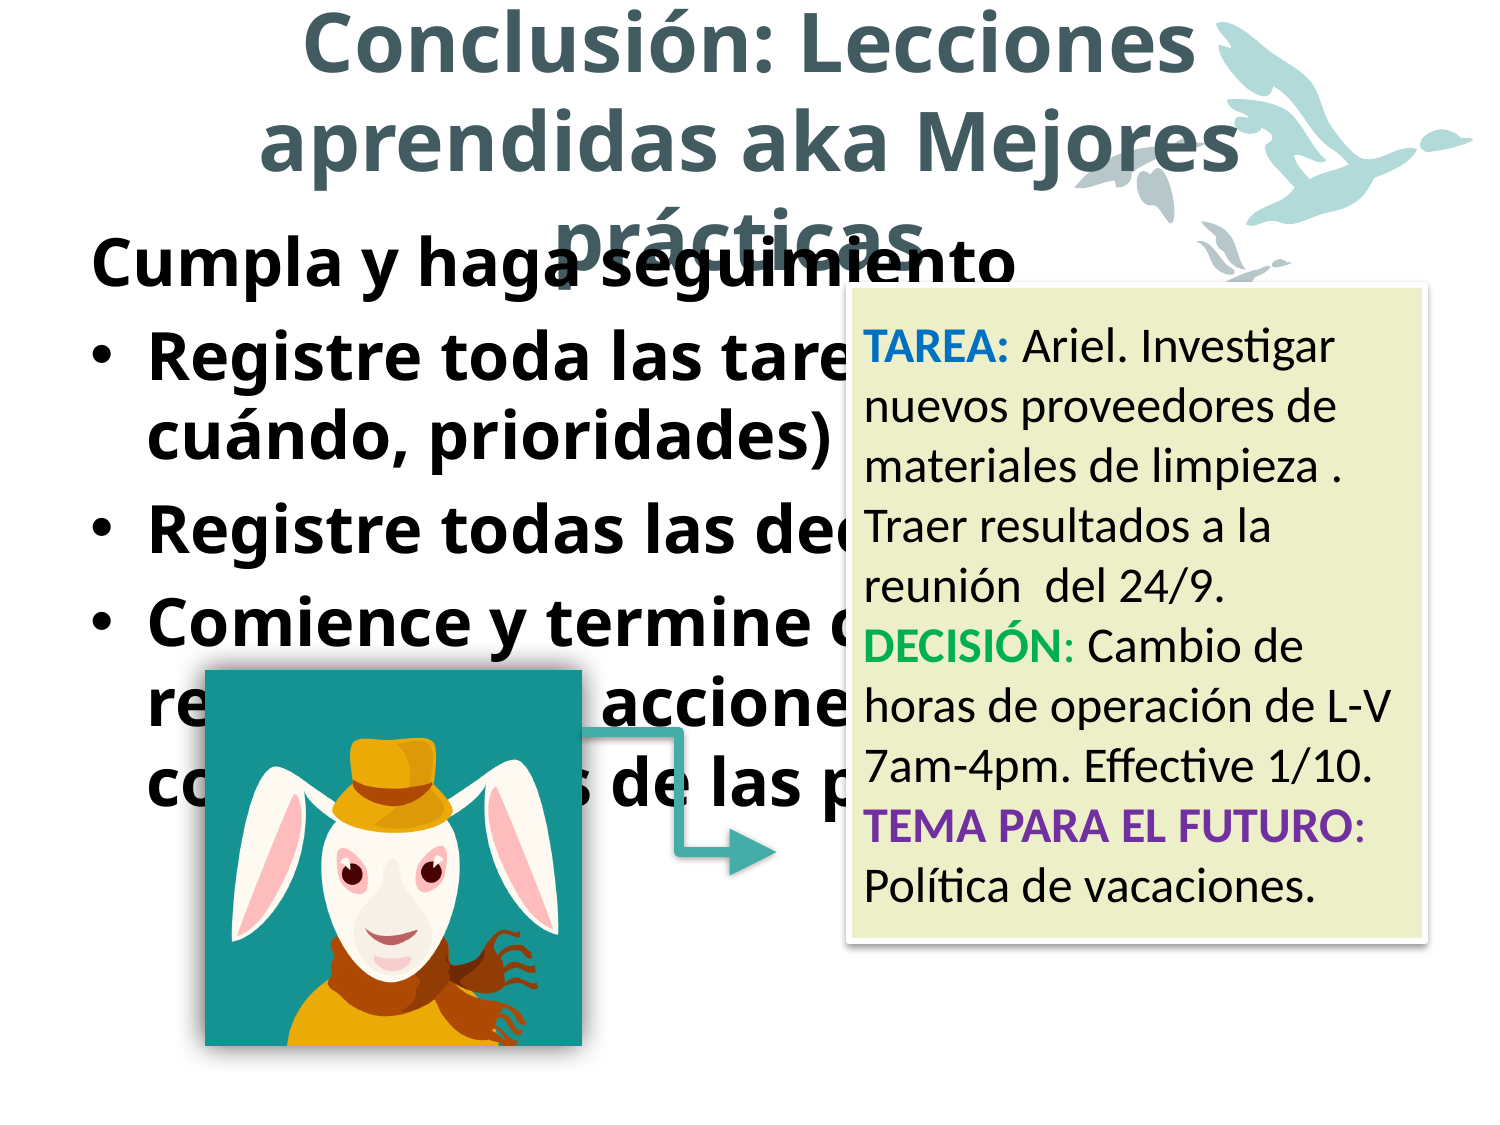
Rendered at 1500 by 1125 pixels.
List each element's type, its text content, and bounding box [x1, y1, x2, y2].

picture [204, 670, 582, 1047]
text_box TAREA: Ariel. Investigar nuevos proveedores de materiales de limpieza . Traer resultados a la reunión del 24/9. DECISIÓN: Cambio de horas de operación de L-V 7am-4pm. Effective 1/10. TEMA PARA EL FUTURO: Política de vacaciones. [848, 284, 1425, 942]
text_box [581, 731, 777, 853]
list Cumpla y haga seguimiento Registre toda las tareas (quién, qué, cuándo, prioridades) Registre todas las decisiones Comience y termine cada reunión revisando las acciones y los compromisos de las participantes [75, 212, 1425, 1075]
title Conclusión: Lecciones aprendidas aka Mejores prácticas [75, 45, 1425, 212]
